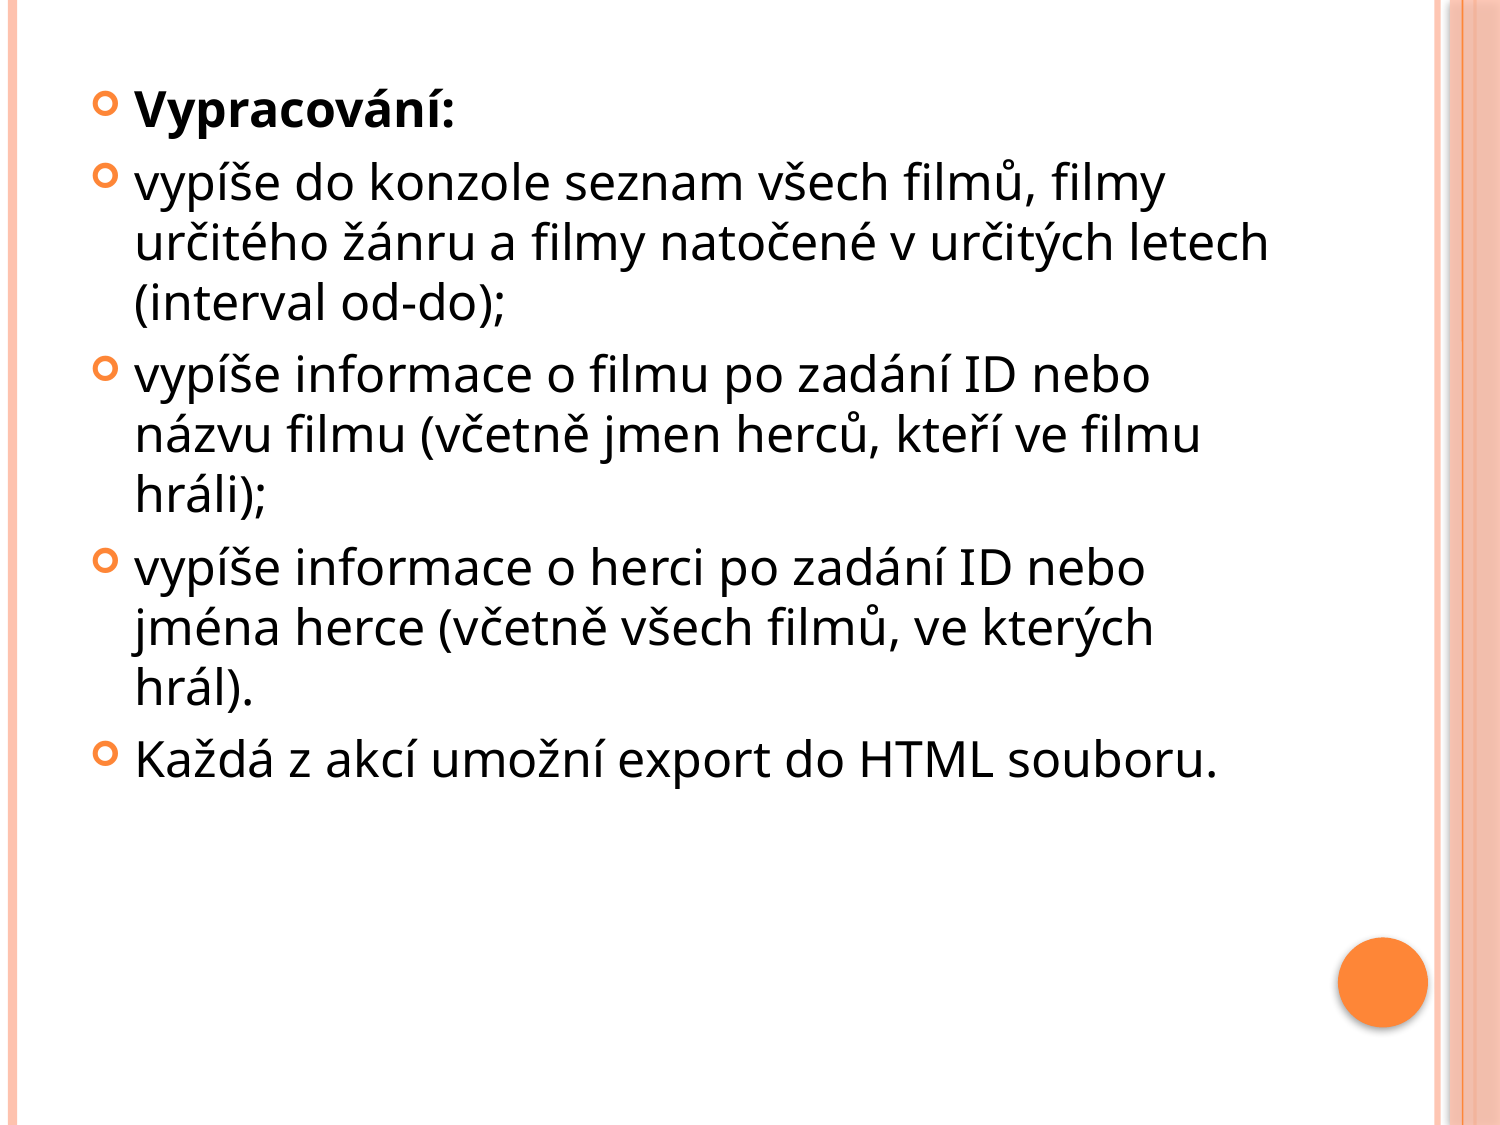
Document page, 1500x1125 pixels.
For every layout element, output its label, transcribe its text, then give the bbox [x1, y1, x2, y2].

list Vypracování: vypíše do konzole seznam všech filmů, filmy určitého žánru a filmy natočené v určitých letech (interval od-do); vypíše informace o filmu po zadání ID nebo názvu filmu (včetně jmen herců, kteří ve filmu hráli); vypíše informace o herci po zadání ID nebo jména herce (včetně všech filmů, ve kterých hrál). Každá z akcí umožní export do HTML souboru. [75, 70, 1300, 1062]
